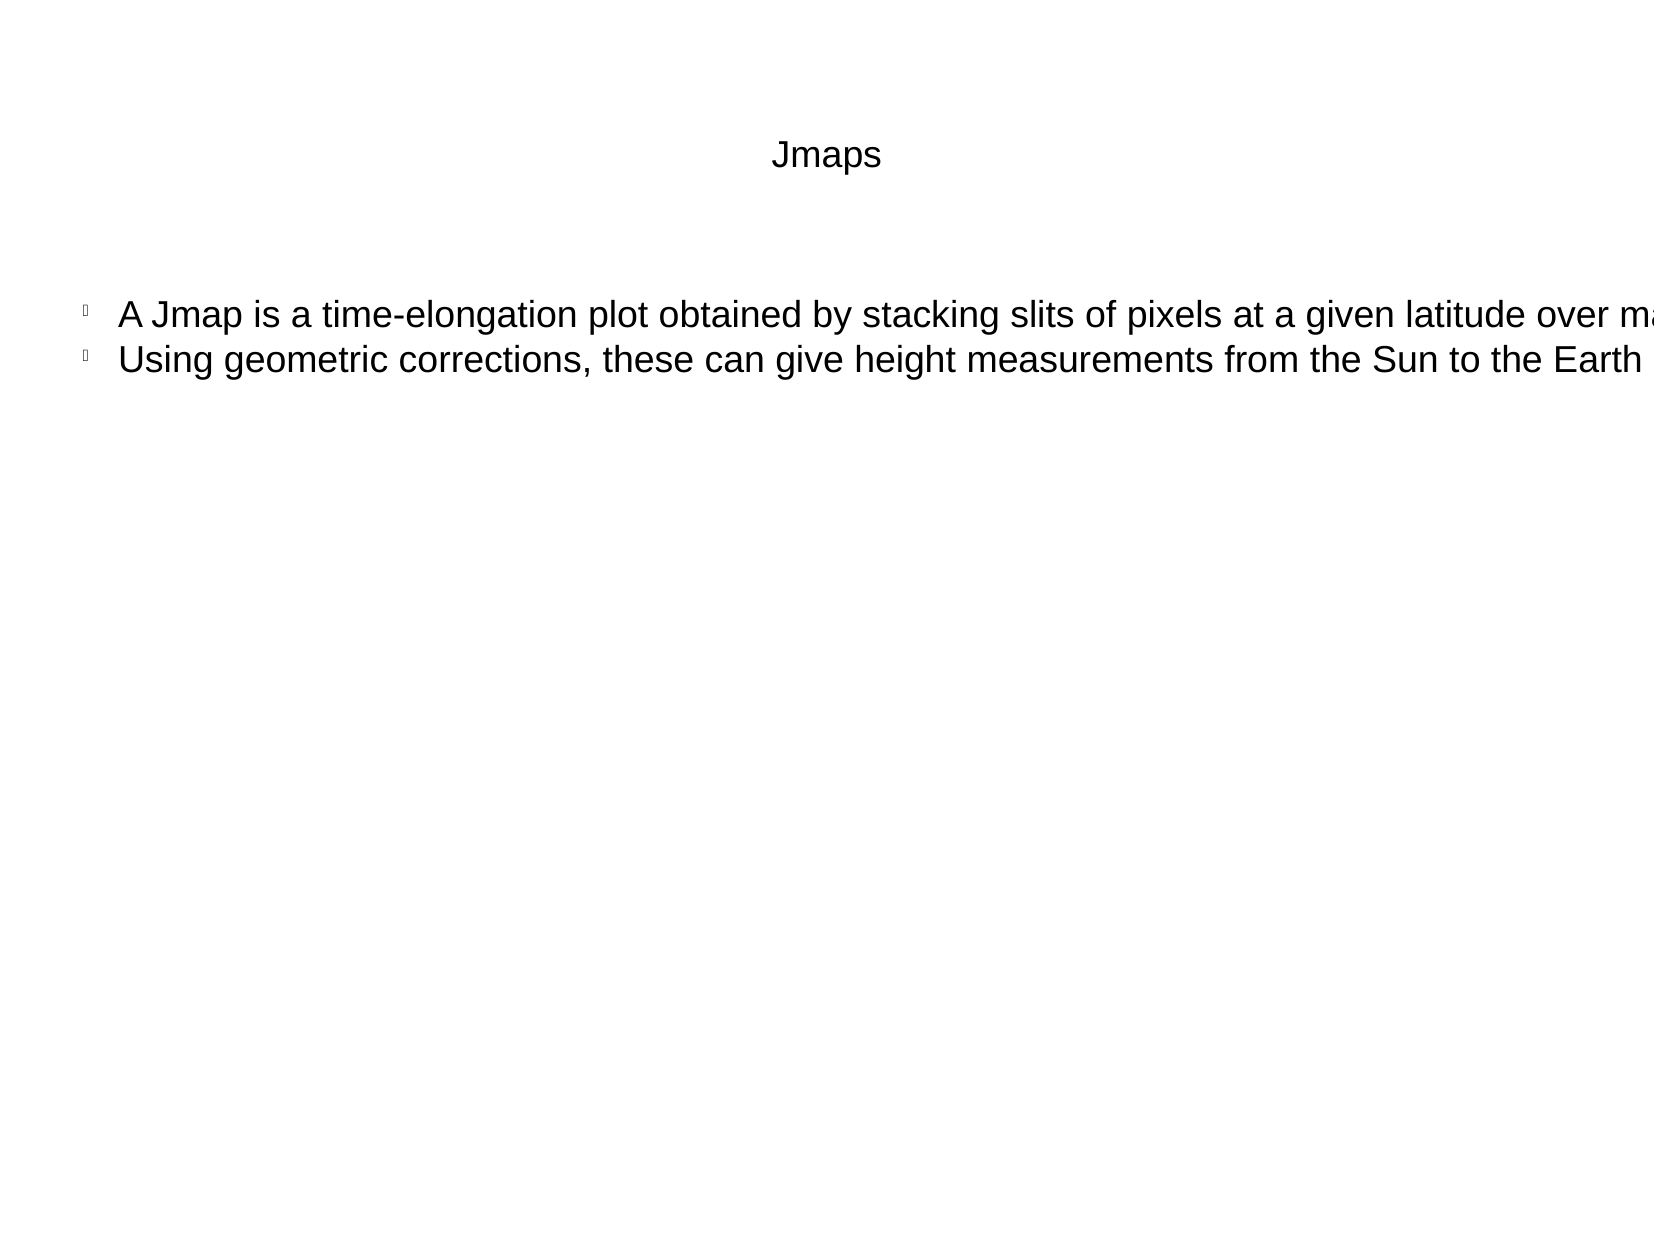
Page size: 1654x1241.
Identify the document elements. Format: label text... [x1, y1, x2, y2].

text_box A Jmap is a time-elongation plot obtained by stacking slits of pixels at a given latitude over many time steps Using geometric corrections, these can give height measurements from the Sun to the Earth [82, 290, 793, 1241]
text_box Jmaps [82, 49, 1571, 257]
